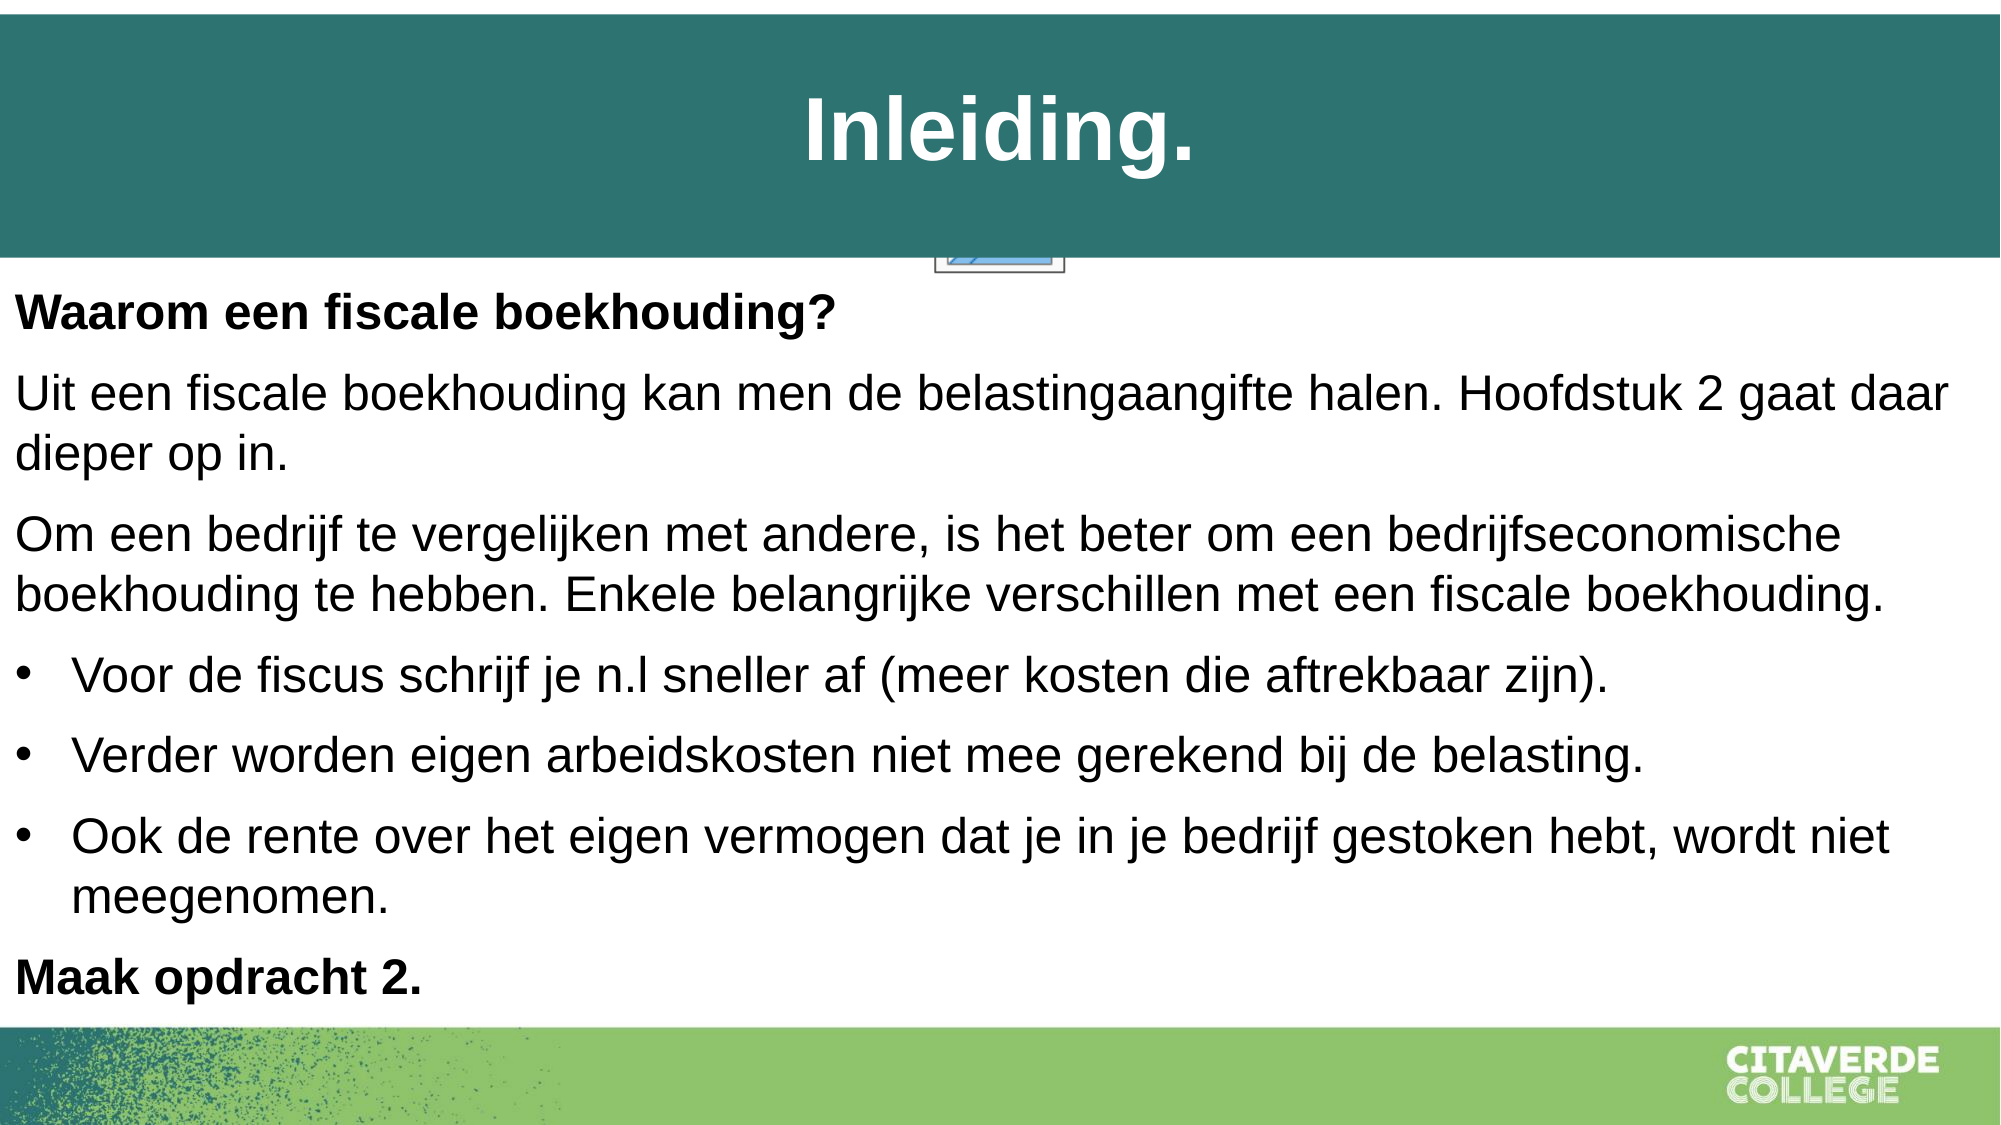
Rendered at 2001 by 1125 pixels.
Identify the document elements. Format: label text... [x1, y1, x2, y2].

picture [0, 0, 2001, 1125]
list Waarom een fiscale boekhouding? Uit een fiscale boekhouding kan men de belastingaangifte halen. Hoofdstuk 2 gaat daar dieper op in. Om een bedrijf te vergelijken met andere, is het beter om een bedrijfseconomische boekhouding te hebben. Enkele belangrijke verschillen met een fiscale boekhouding. Voor de fiscus schrijf je n.l sneller af (meer kosten die aftrekbaar zijn). Verder worden eigen arbeidskosten niet mee gerekend bij de belasting. Ook de rente over het eigen vermogen dat je in je bedrijf gestoken hebt, wordt niet meegenomen. Maak opdracht 2. [0, 444, 2000, 965]
